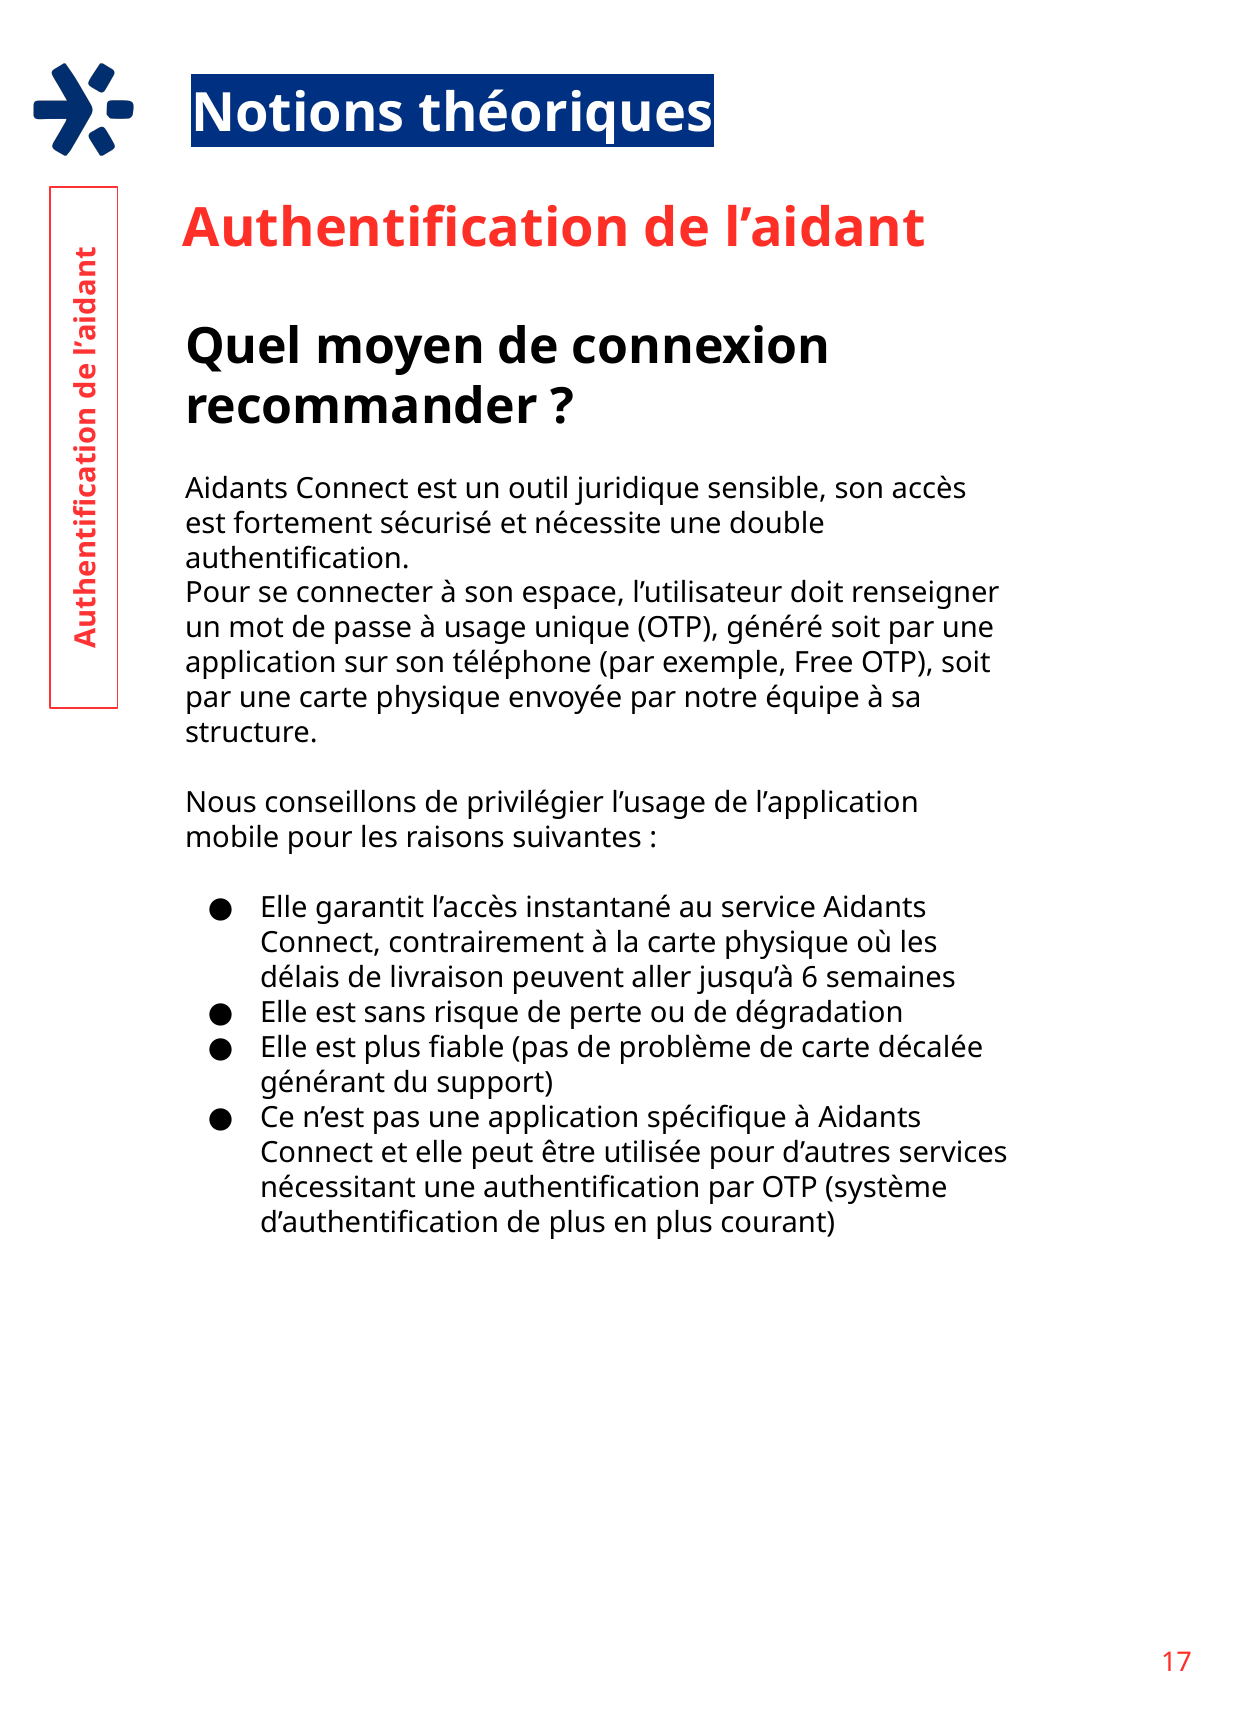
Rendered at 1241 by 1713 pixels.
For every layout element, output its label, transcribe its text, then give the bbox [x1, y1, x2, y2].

text_box Notions théoriques [185, 71, 1241, 148]
picture [32, 61, 135, 157]
slide_number ‹#› [1136, 1621, 1211, 1705]
text_box Quel moyen de connexion recommander ? Aidants Connect est un outil juridique sensible, son accès est fortement sécurisé et nécessite une double authentification. Pour se connecter à son espace, l’utilisateur doit renseigner un mot de passe à usage unique (OTP), généré soit par une application sur son téléphone (par exemple, Free OTP), soit par une carte physique envoyée par notre équipe à sa structure. Nous conseillons de privilégier l’usage de l’application mobile pour les raisons suivantes : Elle garantit l’accès instantané au service Aidants Connect, contrairement à la carte physique où les délais de livraison peuvent aller jusqu’à 6 semaines Elle est sans risque de perte ou de dégradation Elle est plus fiable (pas de problème de carte décalée générant du support) Ce n’est pas une application spécifique à Aidants Connect et elle peut être utilisée pour d’autres services nécessitant une authentification par OTP (système d’authentification de plus en plus courant) [169, 264, 1028, 1254]
text_box Authentification de l’aidant [177, 187, 1157, 264]
text_box Authentification de l’aidant [49, 187, 118, 709]
